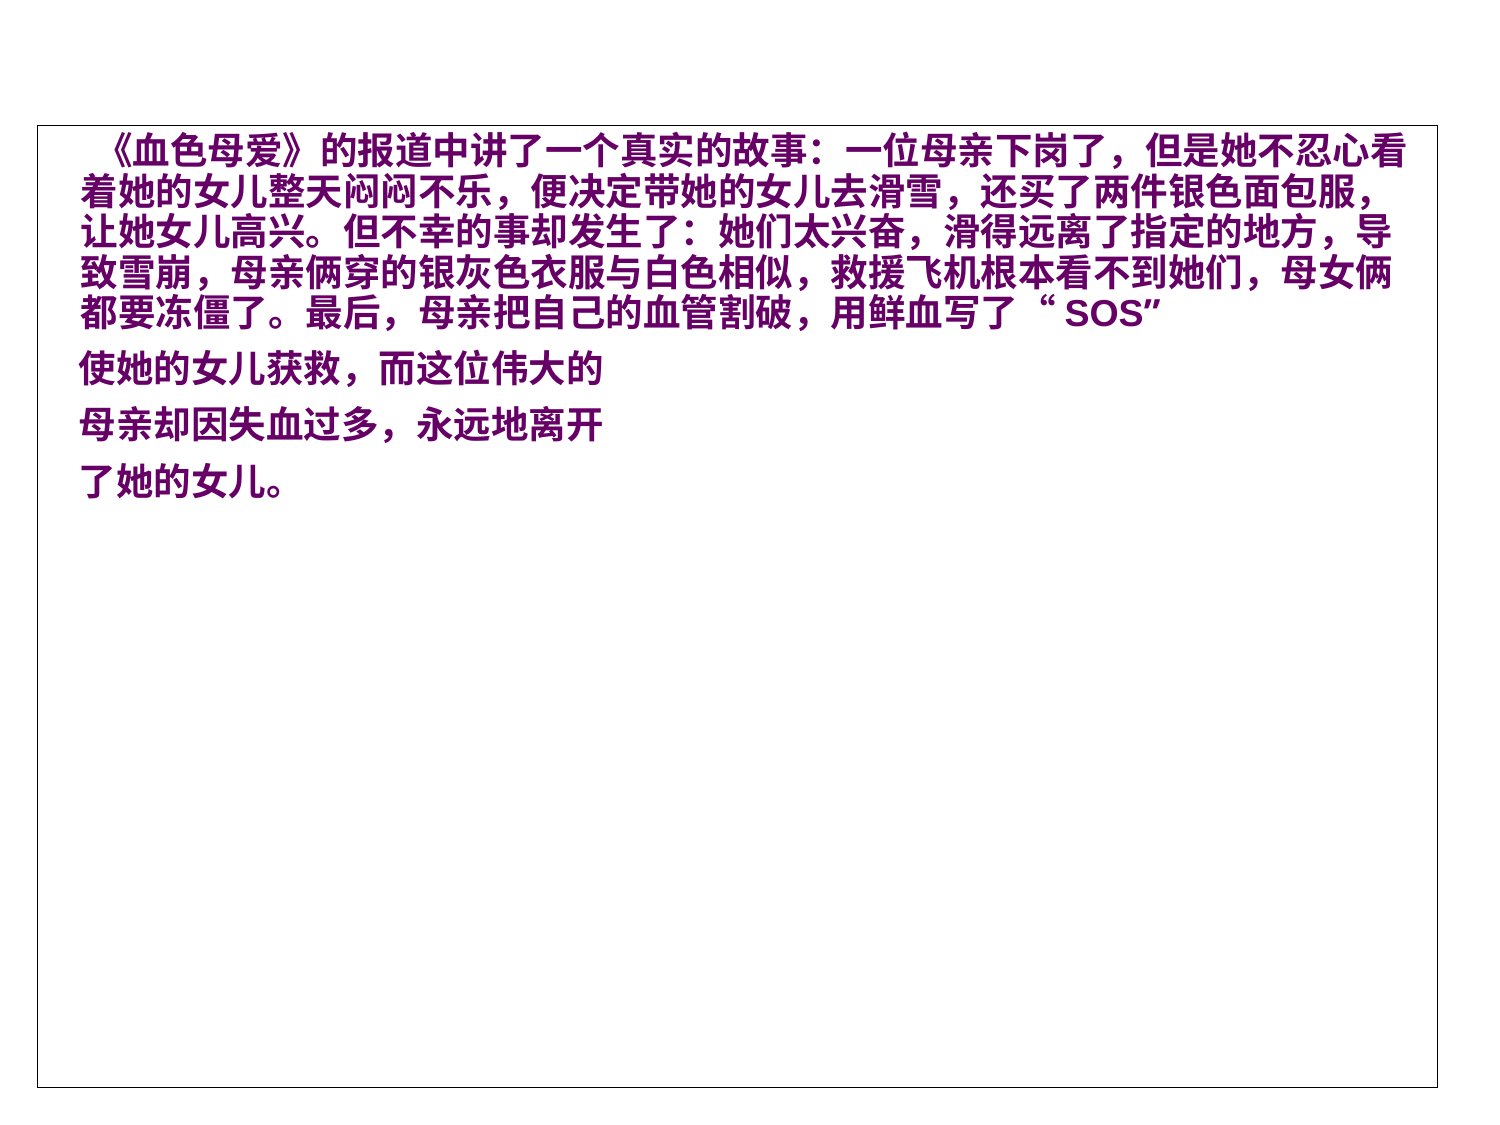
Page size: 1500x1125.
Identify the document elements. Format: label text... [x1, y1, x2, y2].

list 《血色母爱》的报道中讲了一个真实的故事：一位母亲下岗了，但是她不忍心看着她的女儿整天闷闷不乐，便决定带她的女儿去滑雪，还买了两件银色面包服，让她女儿高兴。但不幸的事却发生了：她们太兴奋，滑得远离了指定的地方，导致雪崩，母亲俩穿的银灰色衣服与白色相似，救援飞机根本看不到她们，母女俩都要冻僵了。最后，母亲把自己的血管割破，用鲜血写了“SOS” 使她的女儿获救，而这位伟大的 母亲却因失血过多，永远地离开 了她的女儿。 [37, 125, 1438, 1088]
